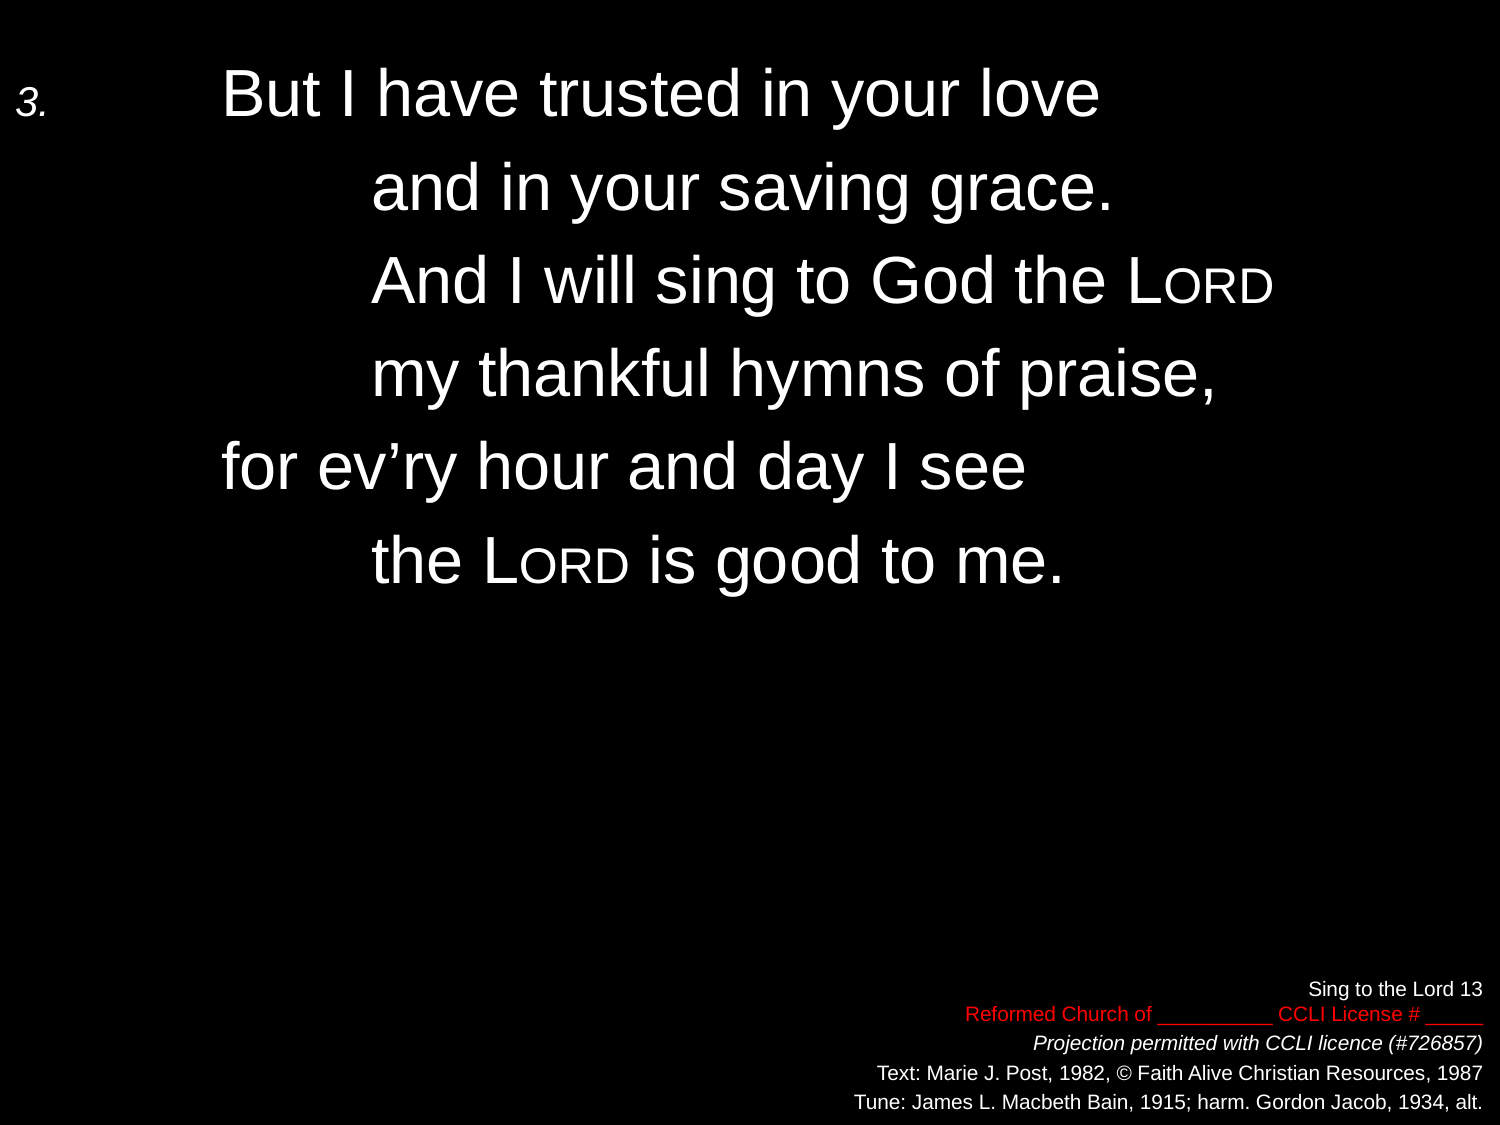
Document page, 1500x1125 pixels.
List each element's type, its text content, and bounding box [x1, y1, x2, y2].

text_box Sing to the Lord 13 Reformed Church of __________ CCLI License # _____ Projection permitted with CCLI licence (#726857) Text: Marie J. Post, 1982, © Faith Alive Christian Resources, 1987 Tune: James L. Macbeth Bain, 1915; harm. Gordon Jacob, 1934, alt. [0, 968, 1498, 1121]
list 3. But I have trusted in your love and in your saving grace. And I will sing to God the Lord my thankful hymns of praise, for ev’ry hour and day I see the Lord is good to me. [0, 42, 1500, 1047]
